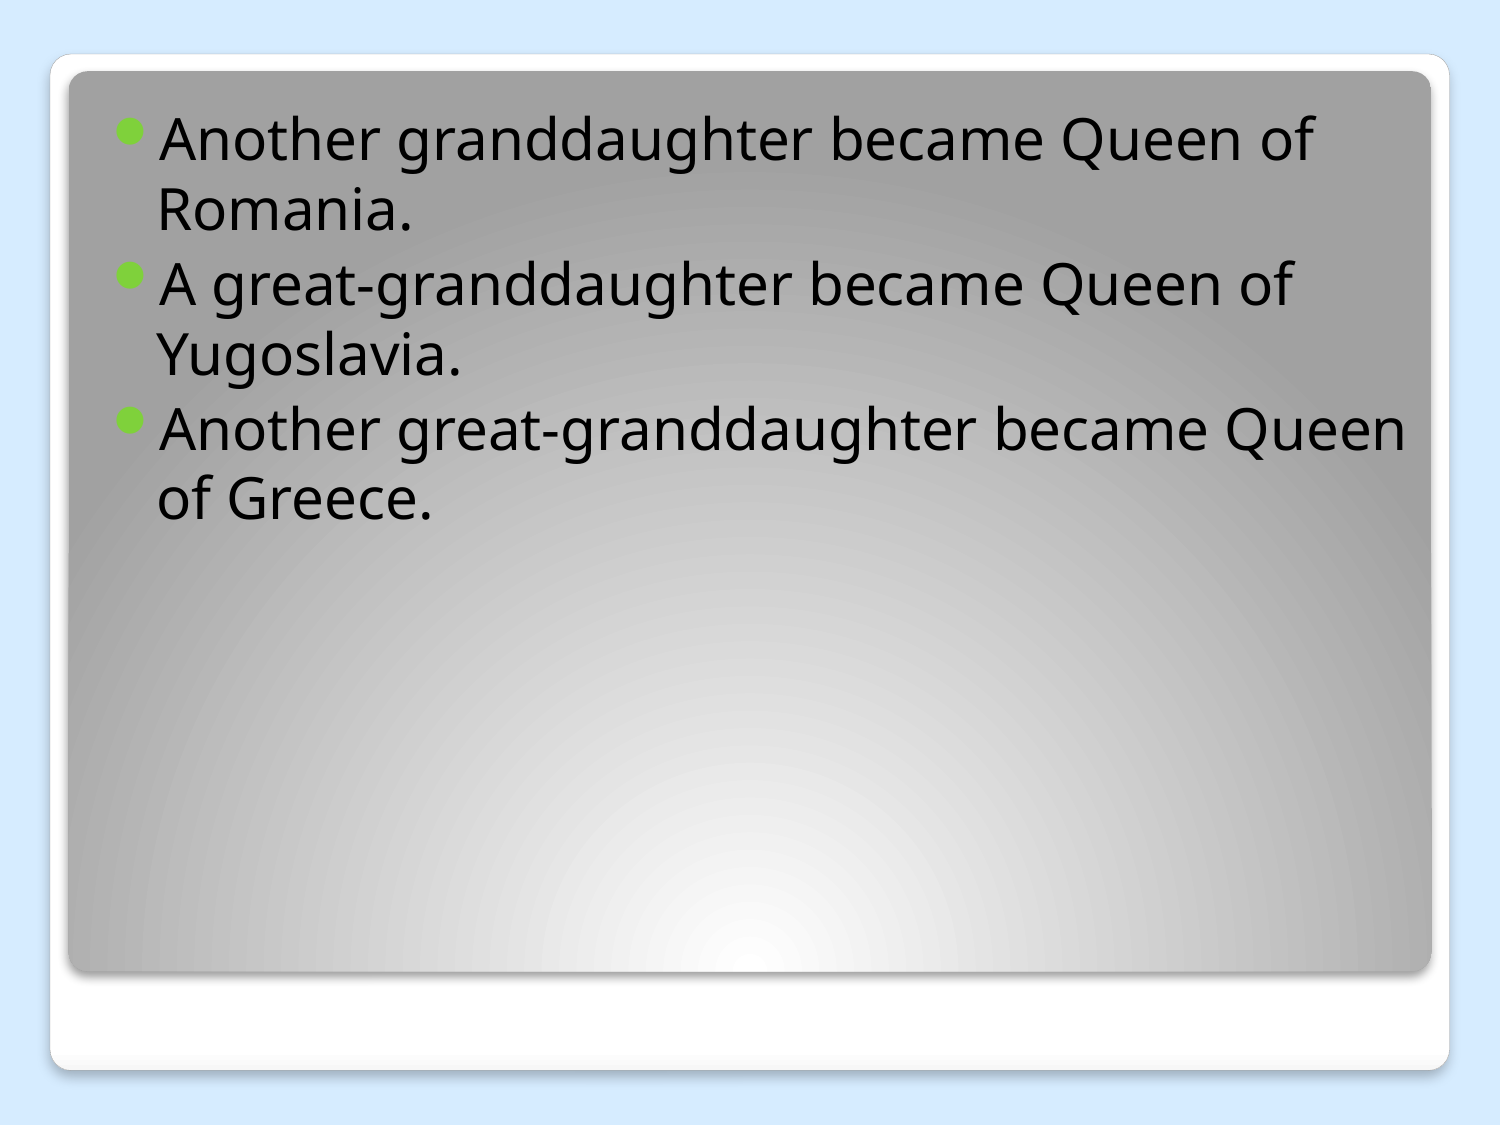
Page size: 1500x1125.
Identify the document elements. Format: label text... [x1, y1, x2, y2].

list Another granddaughter became Queen of Romania. A great-granddaughter became Queen of Yugoslavia. Another great-granddaughter became Queen of Greece. [82, 86, 1425, 774]
